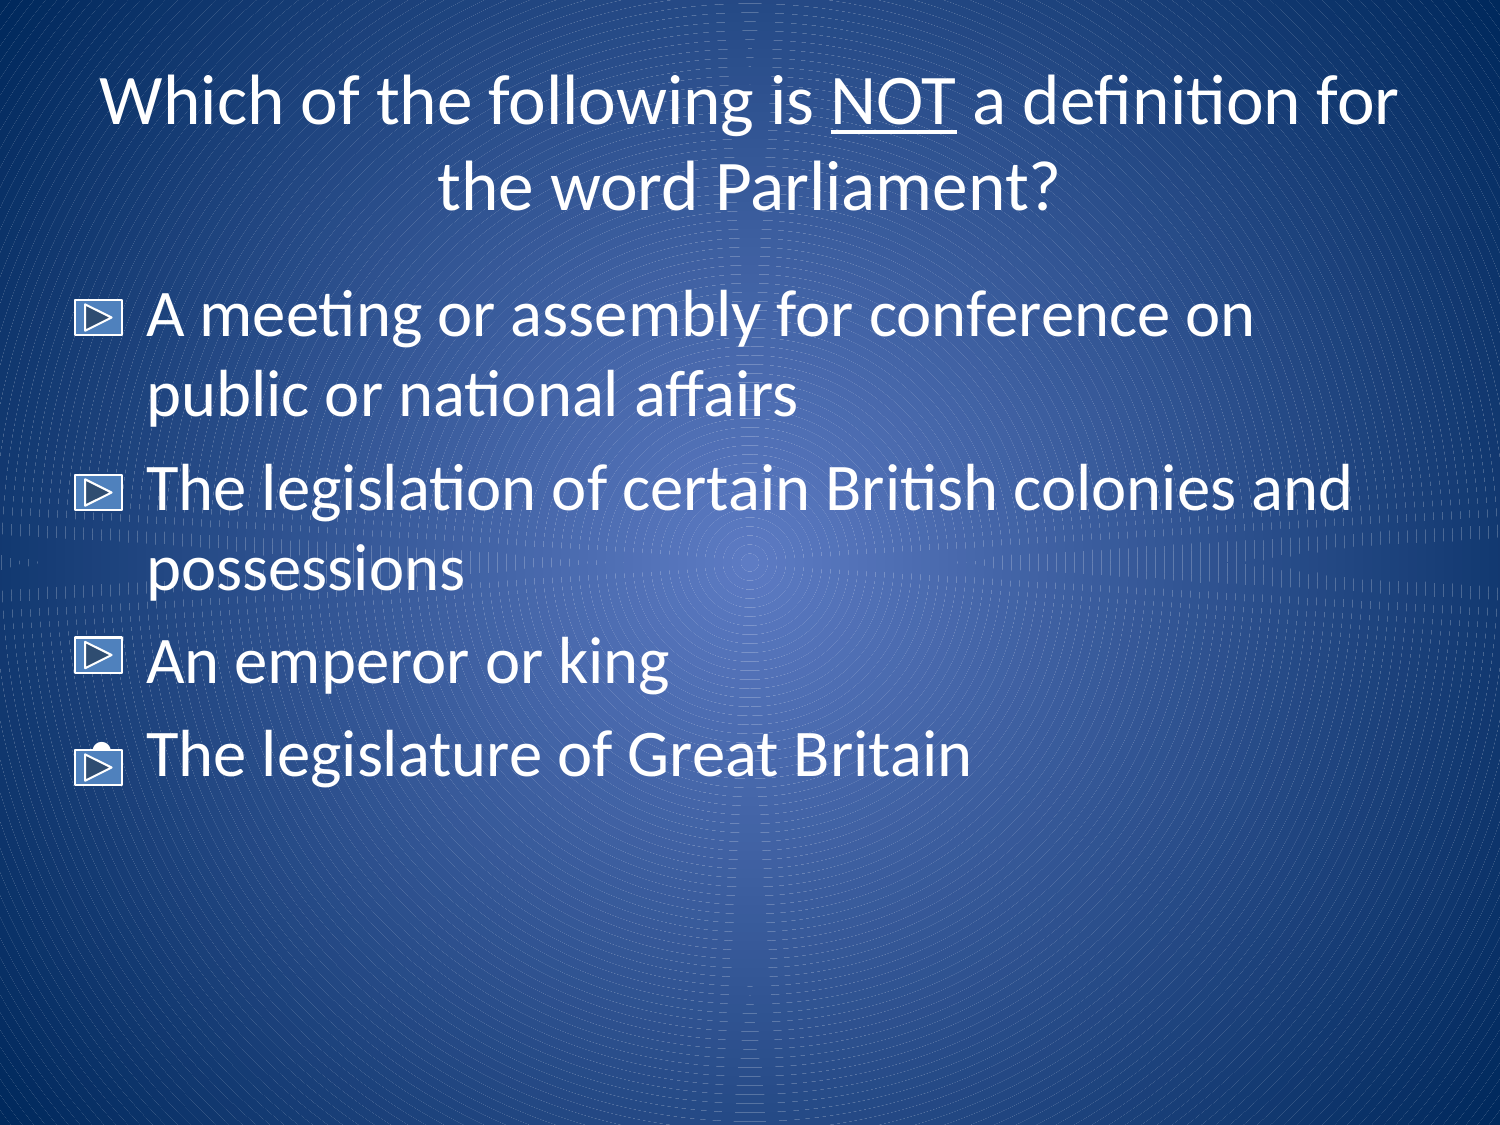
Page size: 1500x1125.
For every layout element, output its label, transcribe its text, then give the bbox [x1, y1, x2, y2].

text_box [74, 750, 122, 786]
title Which of the following is NOT a definition for the word Parliament? [75, 45, 1425, 233]
text_box [74, 474, 122, 511]
text_box [74, 637, 122, 673]
text_box [74, 299, 122, 336]
list A meeting or assembly for conference on public or national affairs The legislation of certain British colonies and possessions An emperor or king The legislature of Great Britain [75, 262, 1425, 1005]
